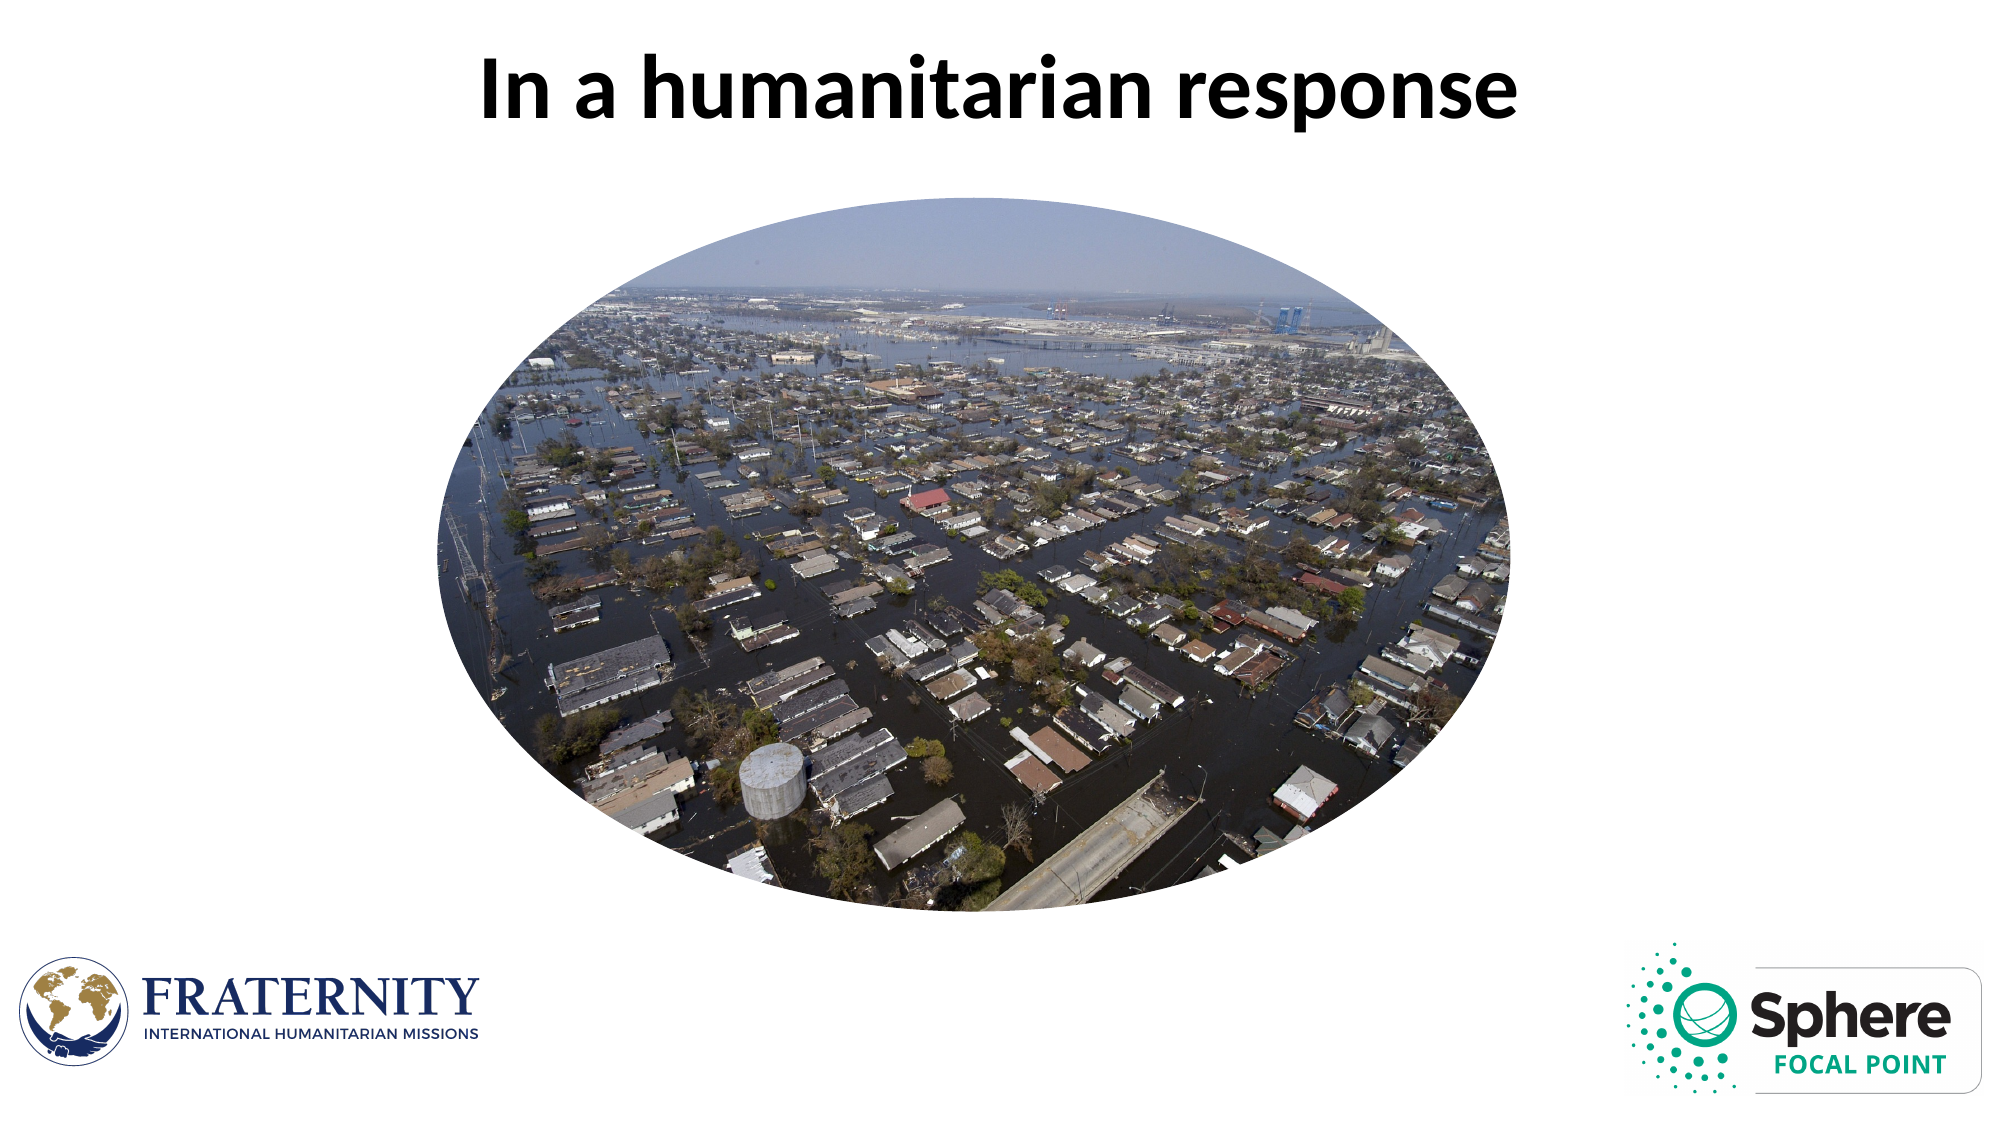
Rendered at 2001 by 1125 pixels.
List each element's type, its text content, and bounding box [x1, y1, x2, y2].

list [436, 197, 1511, 912]
picture [1624, 940, 1984, 1097]
picture [0, 936, 501, 1087]
title In a humanitarian response [137, 0, 1863, 198]
